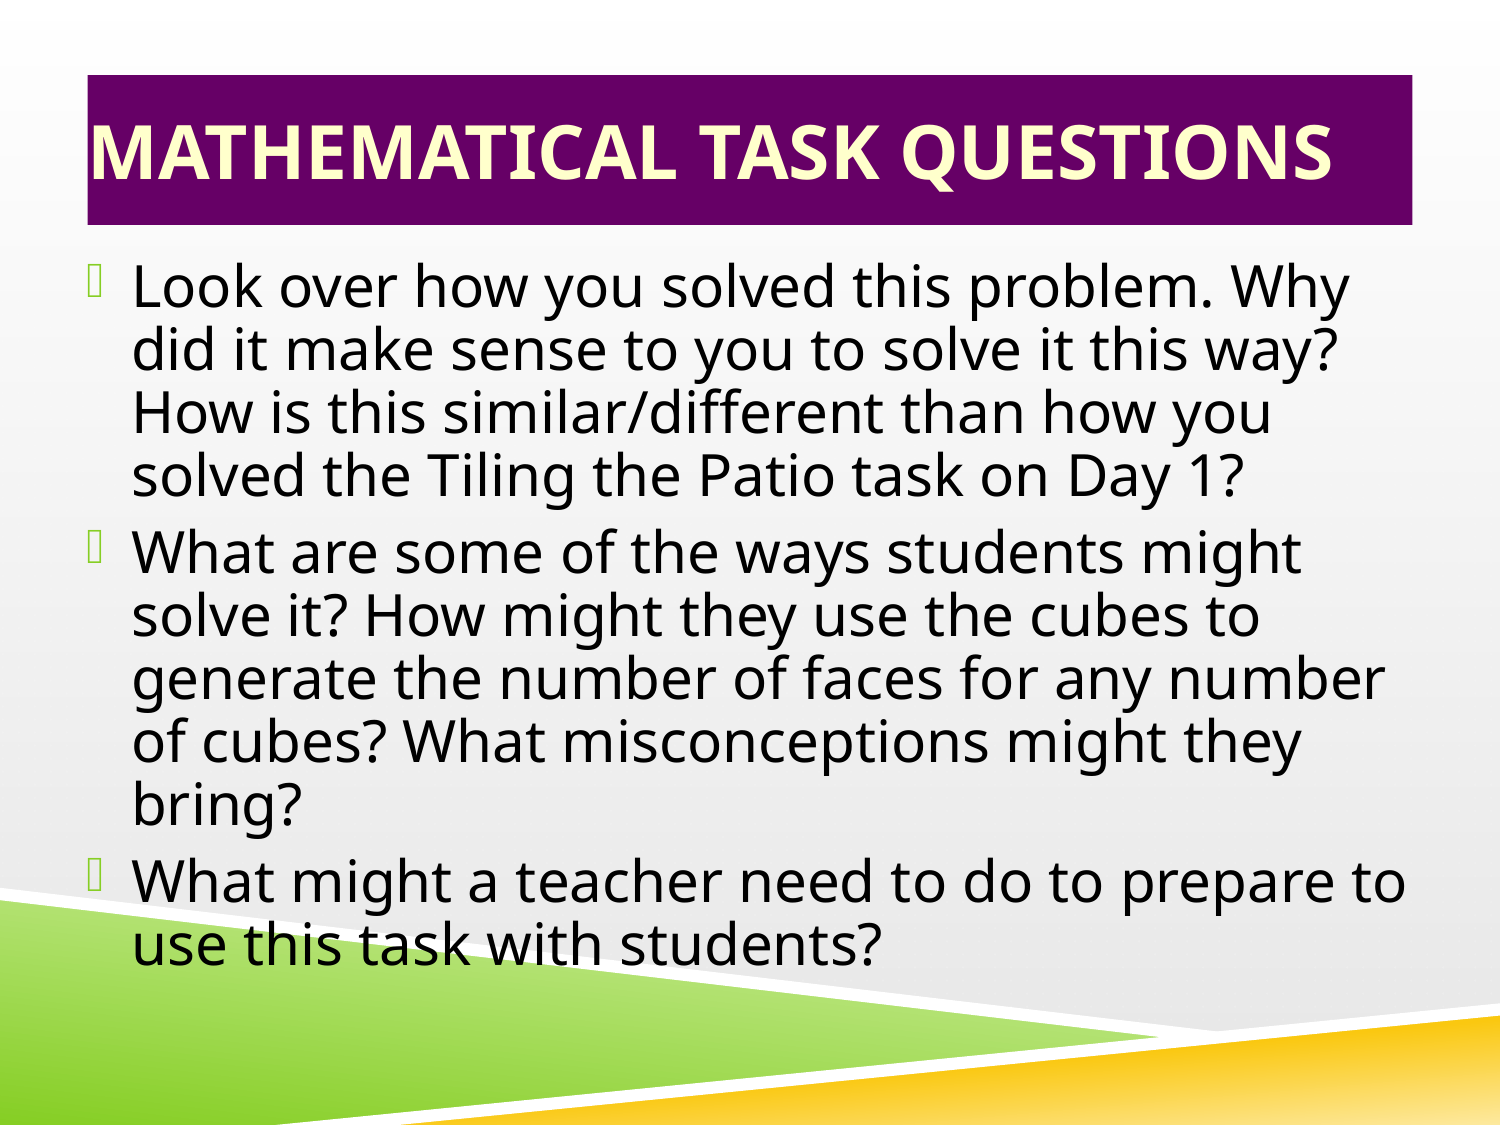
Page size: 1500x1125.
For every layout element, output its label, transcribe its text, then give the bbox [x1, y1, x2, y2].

title Mathematical Task Questions [87, 75, 1413, 225]
list Look over how you solved this problem. Why did it make sense to you to solve it this way? How is this similar/different than how you solved the Tiling the Patio task on Day 1? What are some of the ways students might solve it? How might they use the cubes to generate the number of faces for any number of cubes? What misconceptions might they bring? What might a teacher need to do to prepare to use this task with students? [75, 249, 1413, 1025]
